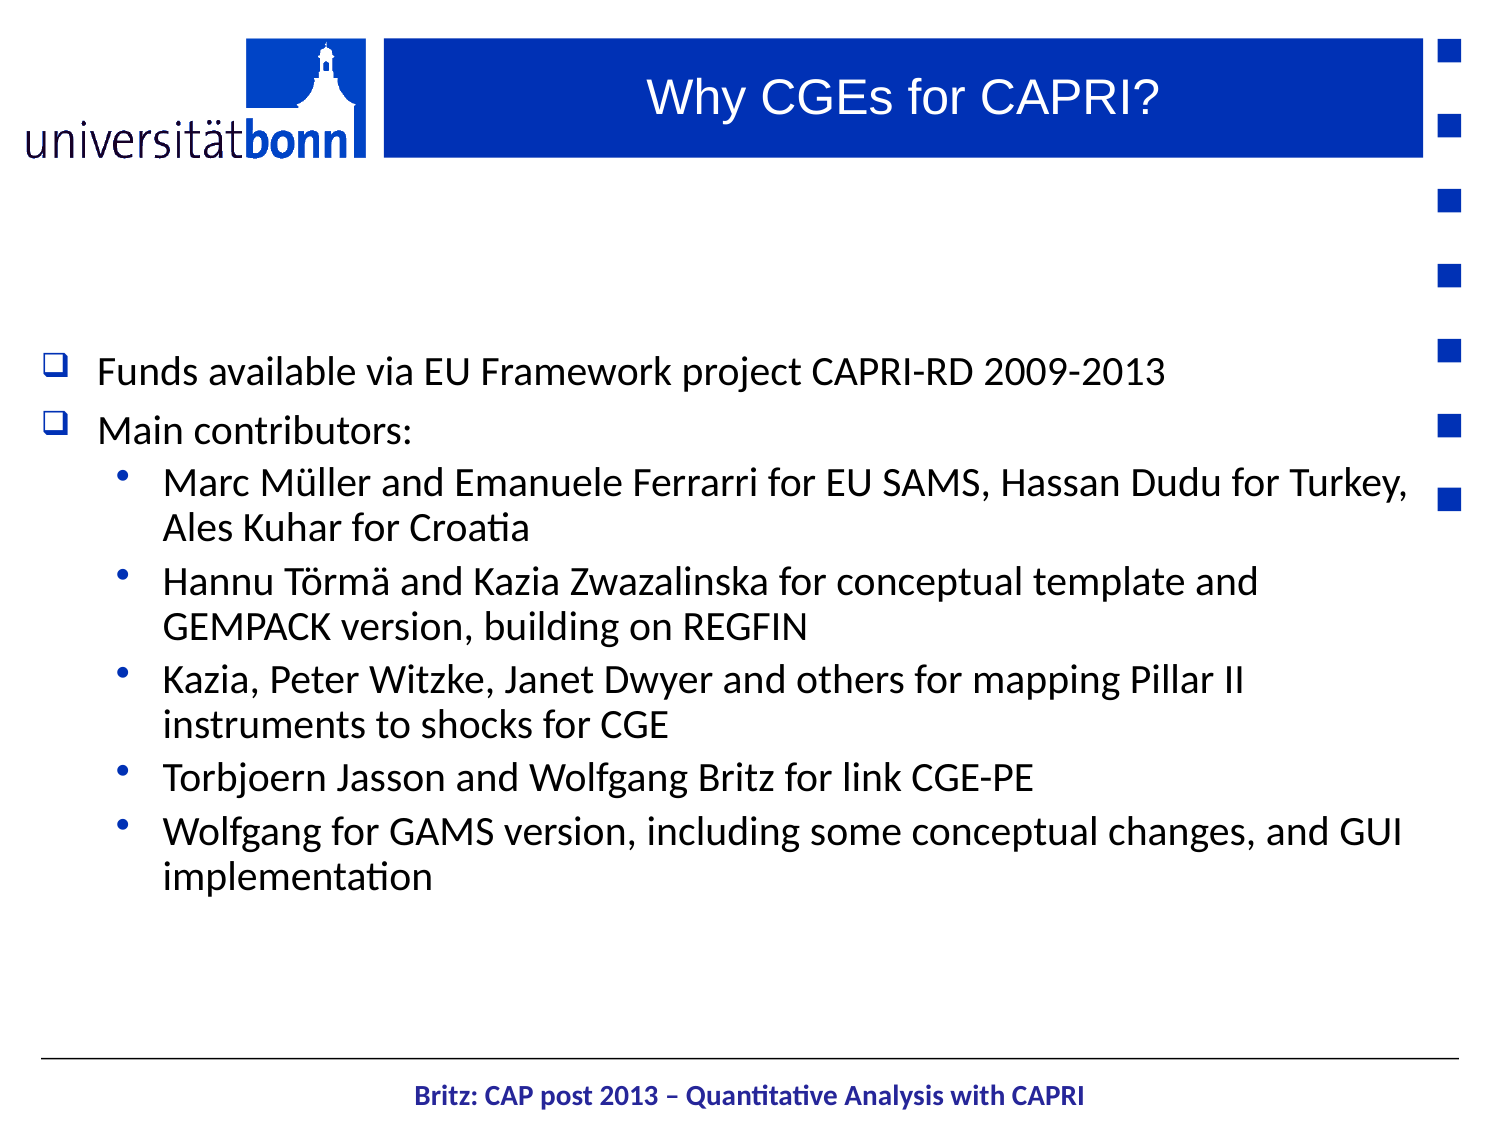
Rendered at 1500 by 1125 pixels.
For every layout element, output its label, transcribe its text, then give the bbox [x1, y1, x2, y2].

picture [24, 36, 368, 160]
footer Britz: CAP post 2013 – Quantitative Analysis with CAPRI [40, 1070, 1460, 1107]
title Why CGEs for CAPRI? [383, 38, 1424, 158]
list Funds available via EU Framework project CAPRI-RD 2009-2013 Main contributors: Marc Müller and Emanuele Ferrarri for EU SAMS, Hassan Dudu for Turkey, Ales Kuhar for Croatia Hannu Törmä and Kazia Zwazalinska for conceptual template and GEMPACK version, building on REGFIN Kazia, Peter Witzke, Janet Dwyer and others for mapping Pillar II instruments to shocks for CGE Torbjoern Jasson and Wolfgang Britz for link CGE-PE Wolfgang for GAMS version, including some conceptual changes, and GUI implementation [25, 188, 1426, 1056]
